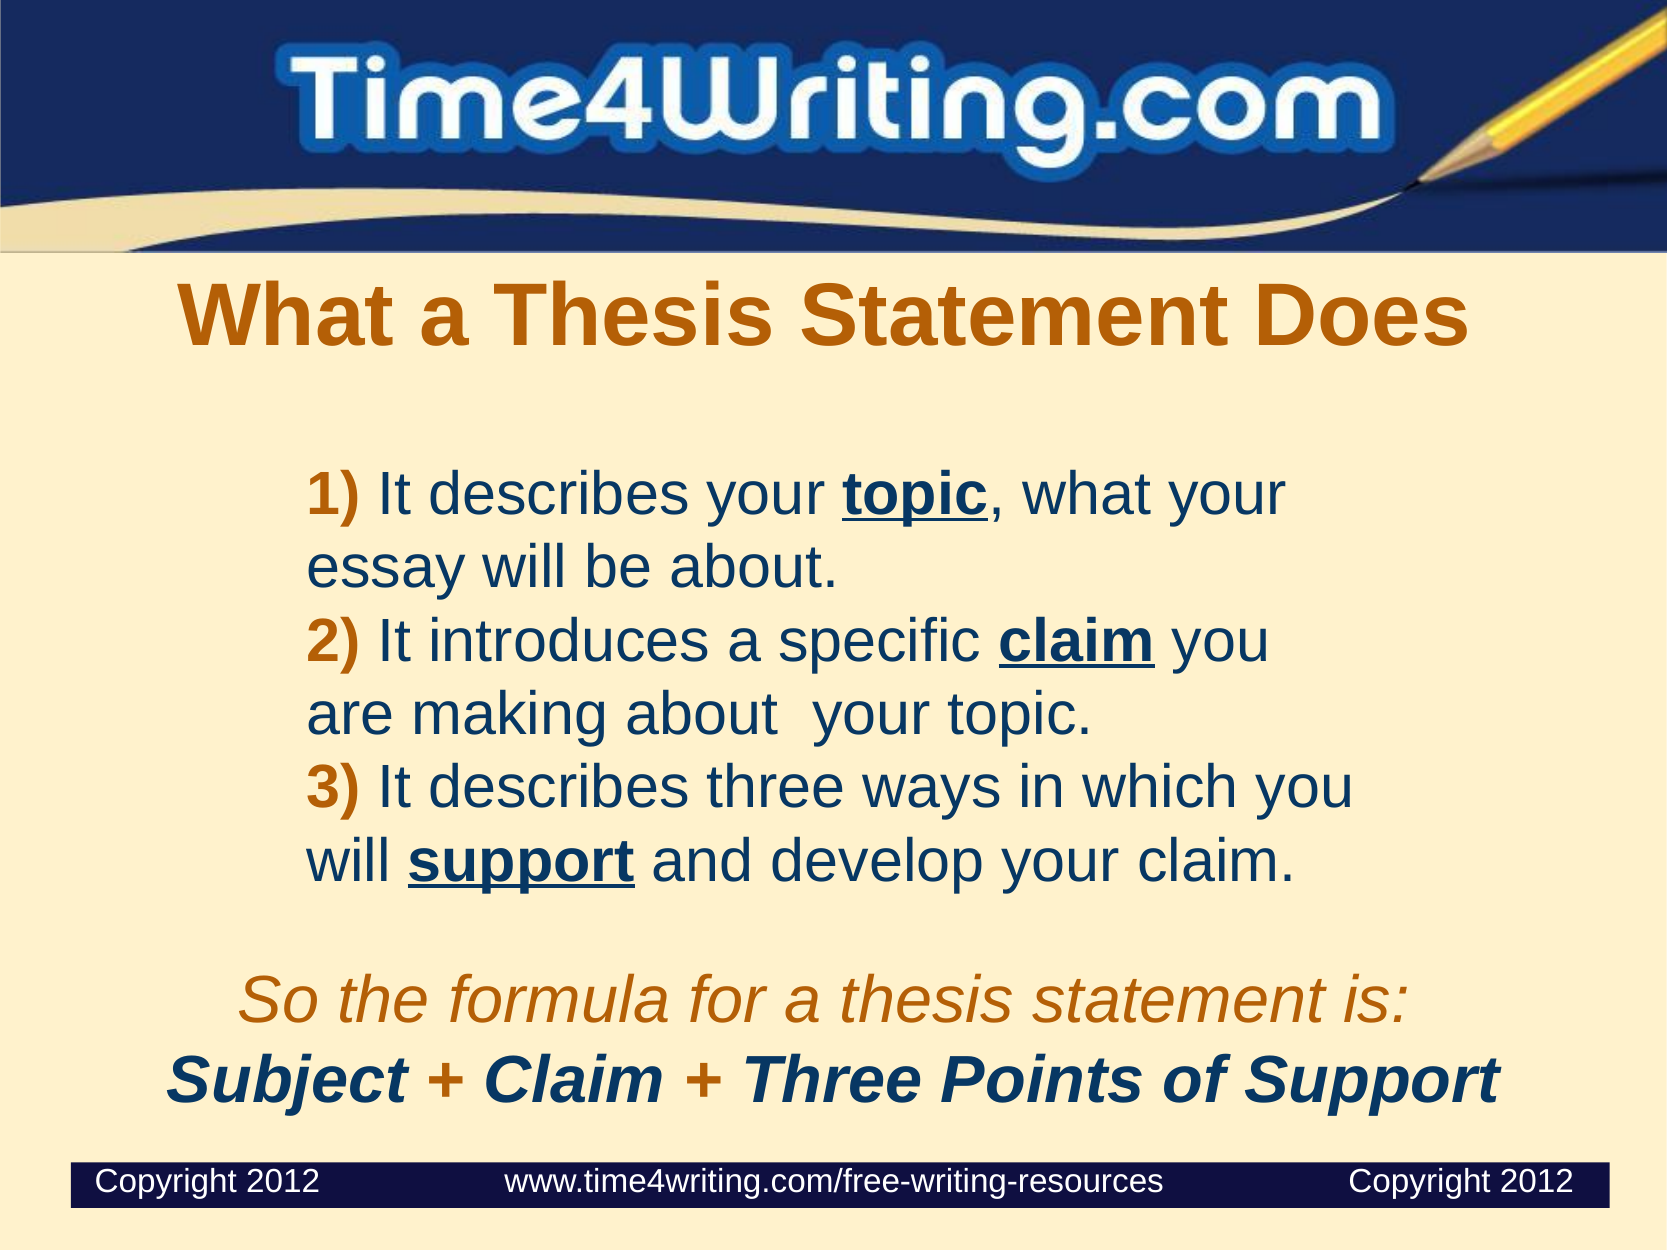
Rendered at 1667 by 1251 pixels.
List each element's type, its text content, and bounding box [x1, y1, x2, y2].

text_box Copyright 2012 www.time4writing.com/free-writing-resources Copyright 2012 [83, 1162, 1598, 1201]
picture [0, 253, 1667, 1250]
title What a Thesis Statement Does [116, 253, 1534, 472]
text_box [69, 1160, 1612, 1210]
text_box So the formula for a thesis statement is: Subject + Claim + Three Points of Support [133, 949, 1534, 1123]
text_box [0, 0, 1667, 253]
text_box 1) It describes your topic, what your essay will be about. 2) It introduces a specific claim you are making about your topic. 3) It describes three ways in which you will support and develop your claim. [300, 446, 1379, 900]
